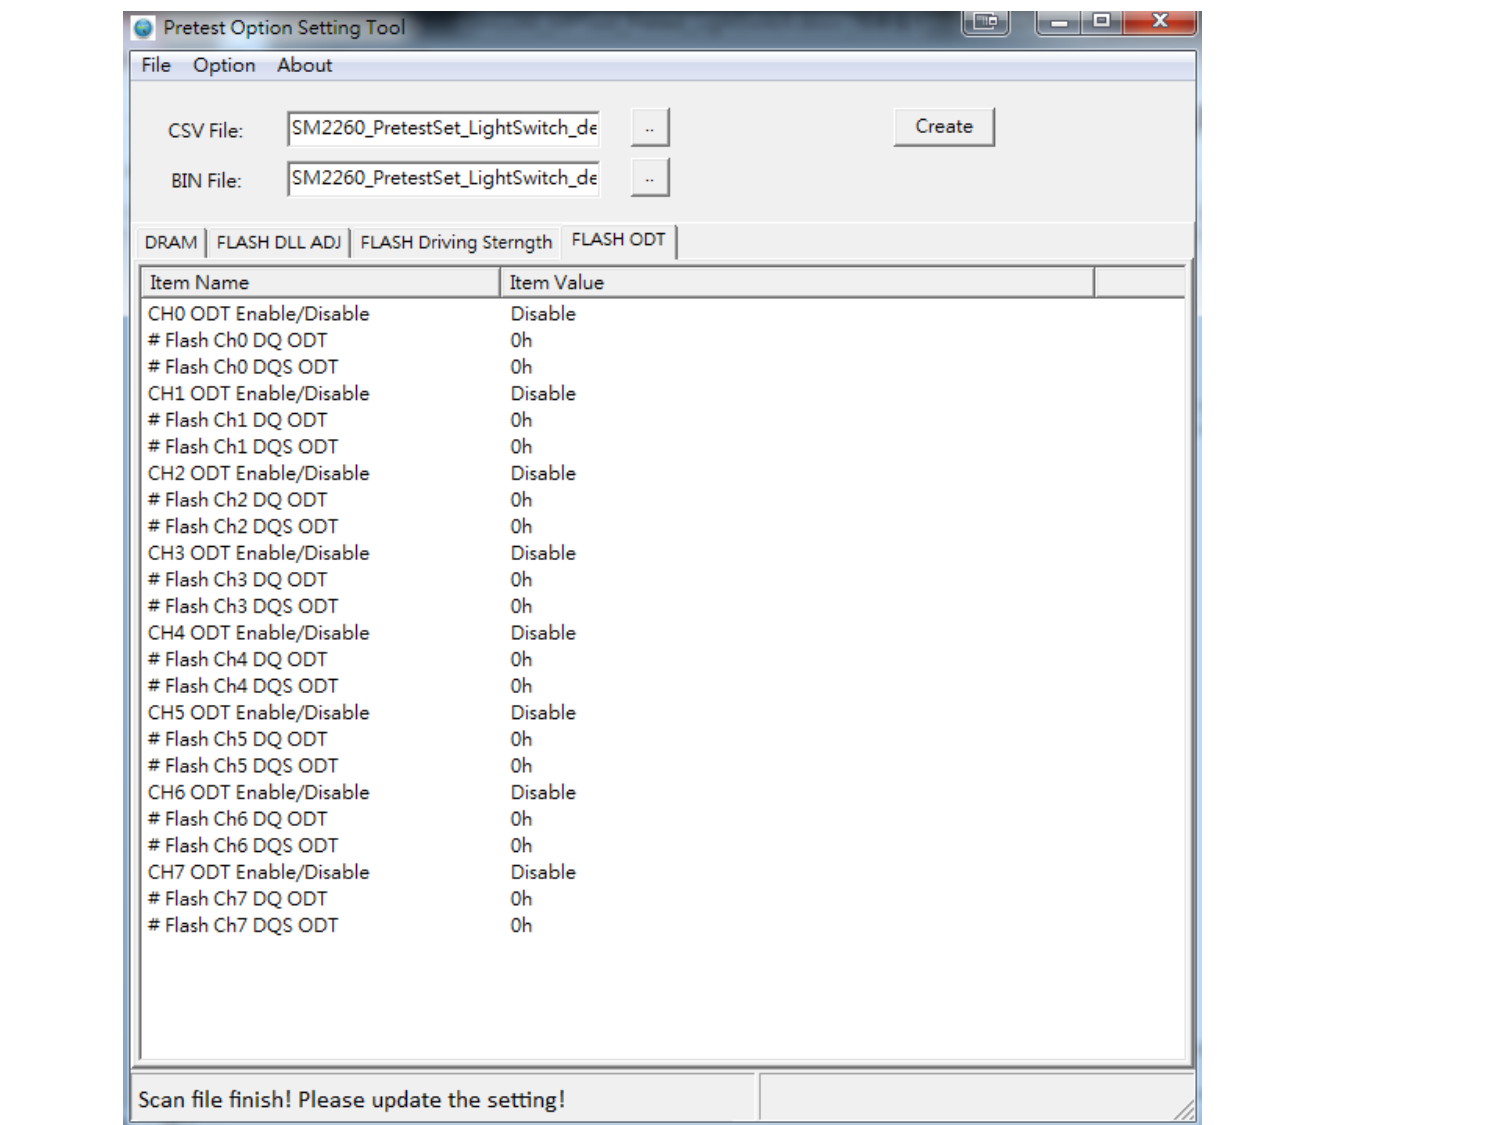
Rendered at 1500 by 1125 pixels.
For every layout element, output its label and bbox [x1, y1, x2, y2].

picture [123, 11, 1203, 1125]
